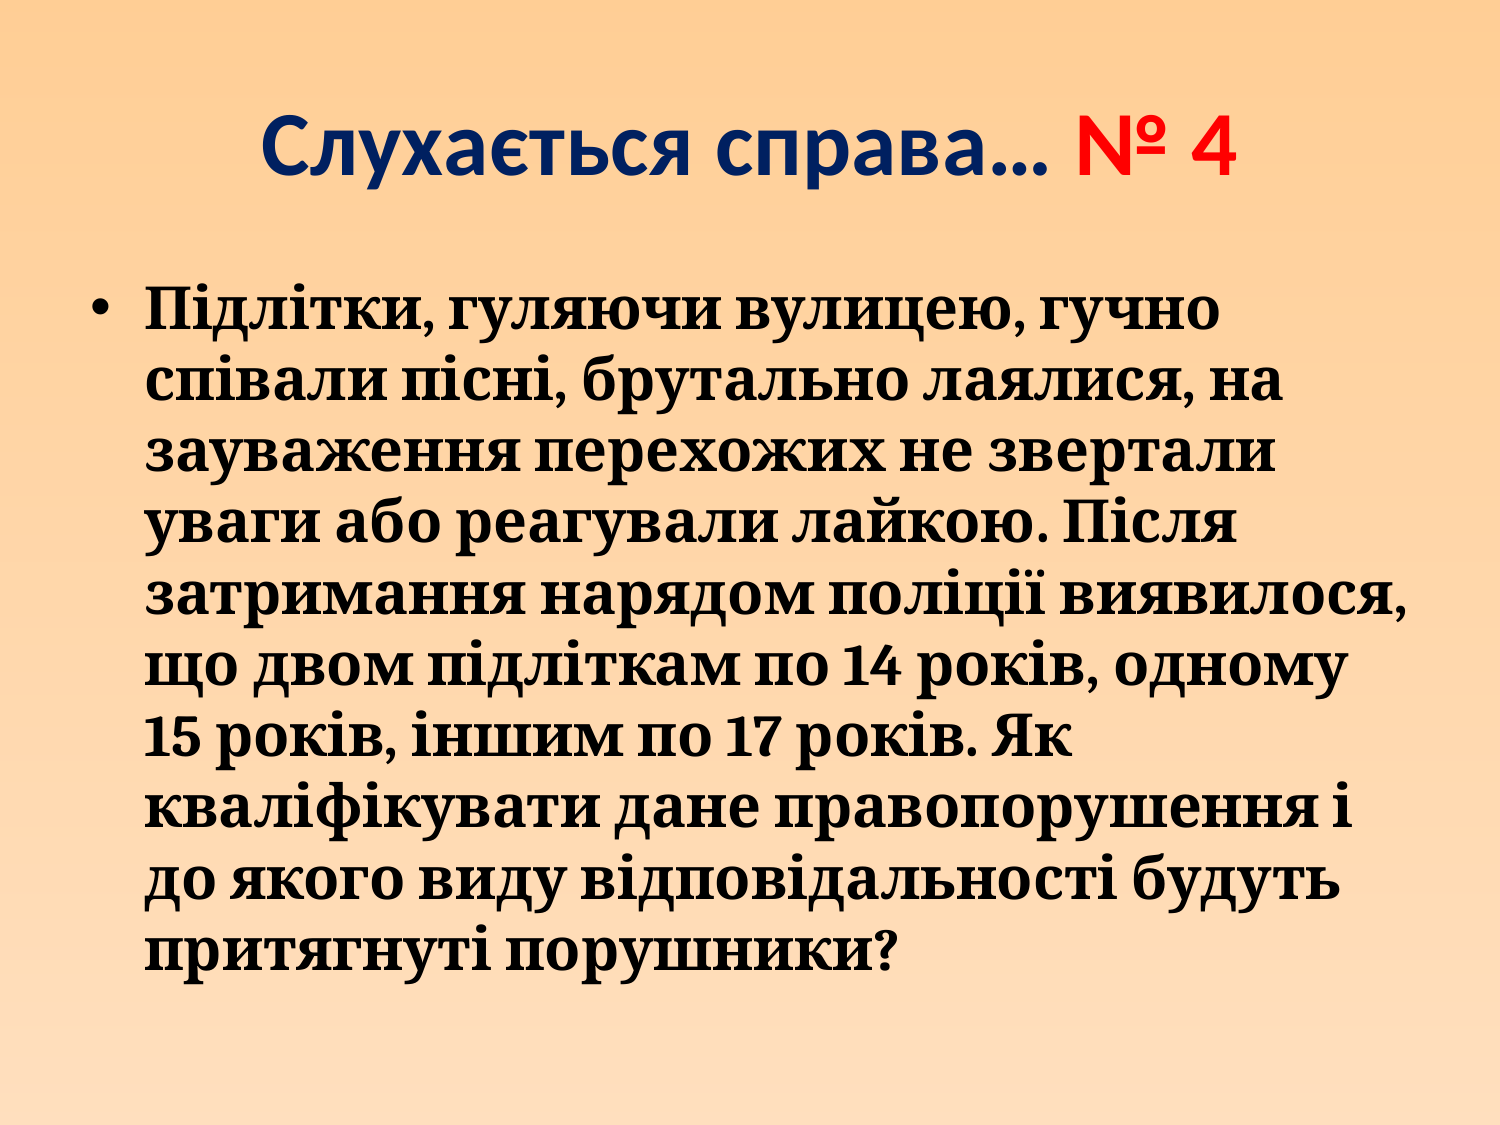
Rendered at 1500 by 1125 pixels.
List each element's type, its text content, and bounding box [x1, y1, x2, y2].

title Слухається справа… № 4 [75, 45, 1425, 233]
list Підлітки, гуляючи вулицею, гучно співали пісні, брутально лаялися, на зауваження перехожих не звертали уваги або реагували лайкою. Після затримання нарядом поліції виявилося, що двом підліткам по 14 років, одному 15 років, іншим по 17 років. Як кваліфікувати дане правопорушення і до якого виду відповідальності будуть притягнуті порушники? [75, 262, 1425, 1005]
